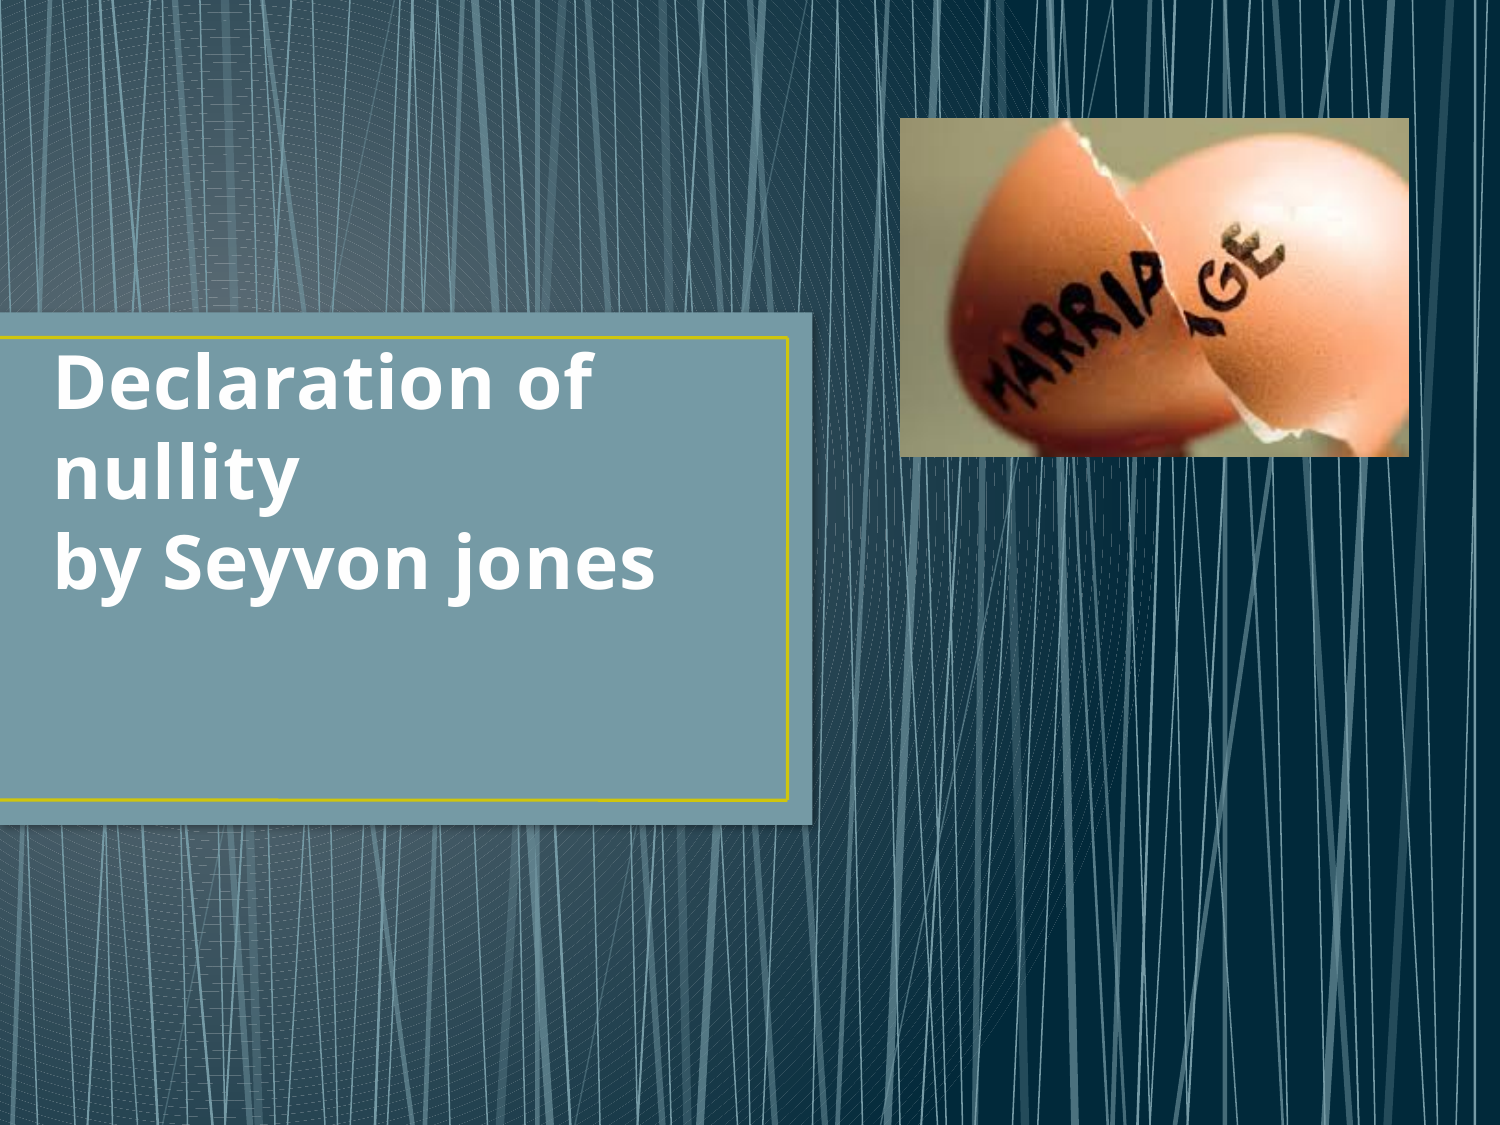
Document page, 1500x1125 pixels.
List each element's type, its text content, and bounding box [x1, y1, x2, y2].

picture [899, 112, 1408, 457]
picture [1120, 462, 1127, 470]
title Declaration of nullity by Seyvon jones [37, 349, 763, 612]
